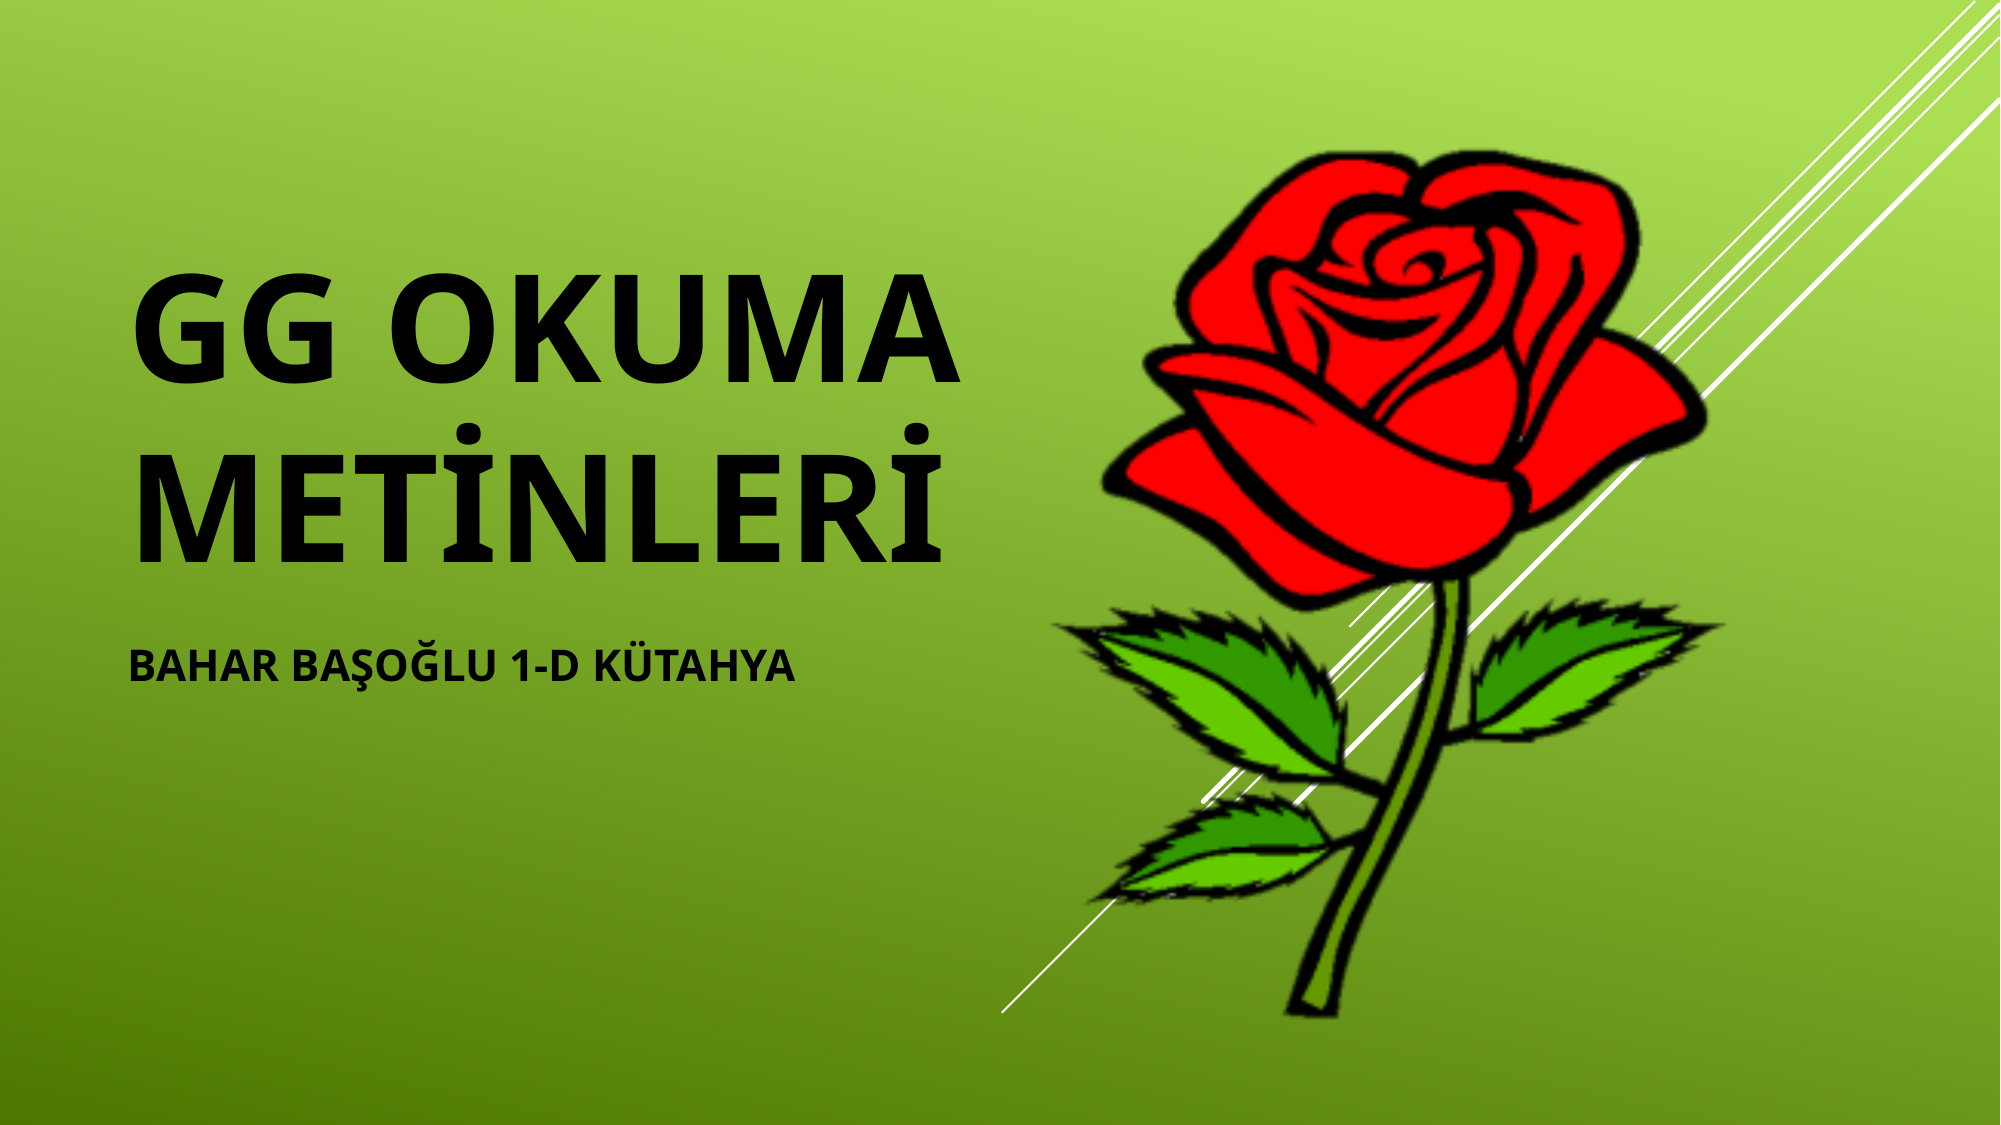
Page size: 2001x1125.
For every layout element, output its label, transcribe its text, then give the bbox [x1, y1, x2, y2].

title GG OKUMA METİNLERİ [112, 112, 950, 600]
subtitle BAHAR BAŞOĞLU 1-D KÜTAHYA [112, 630, 950, 728]
picture [950, 112, 1852, 1033]
